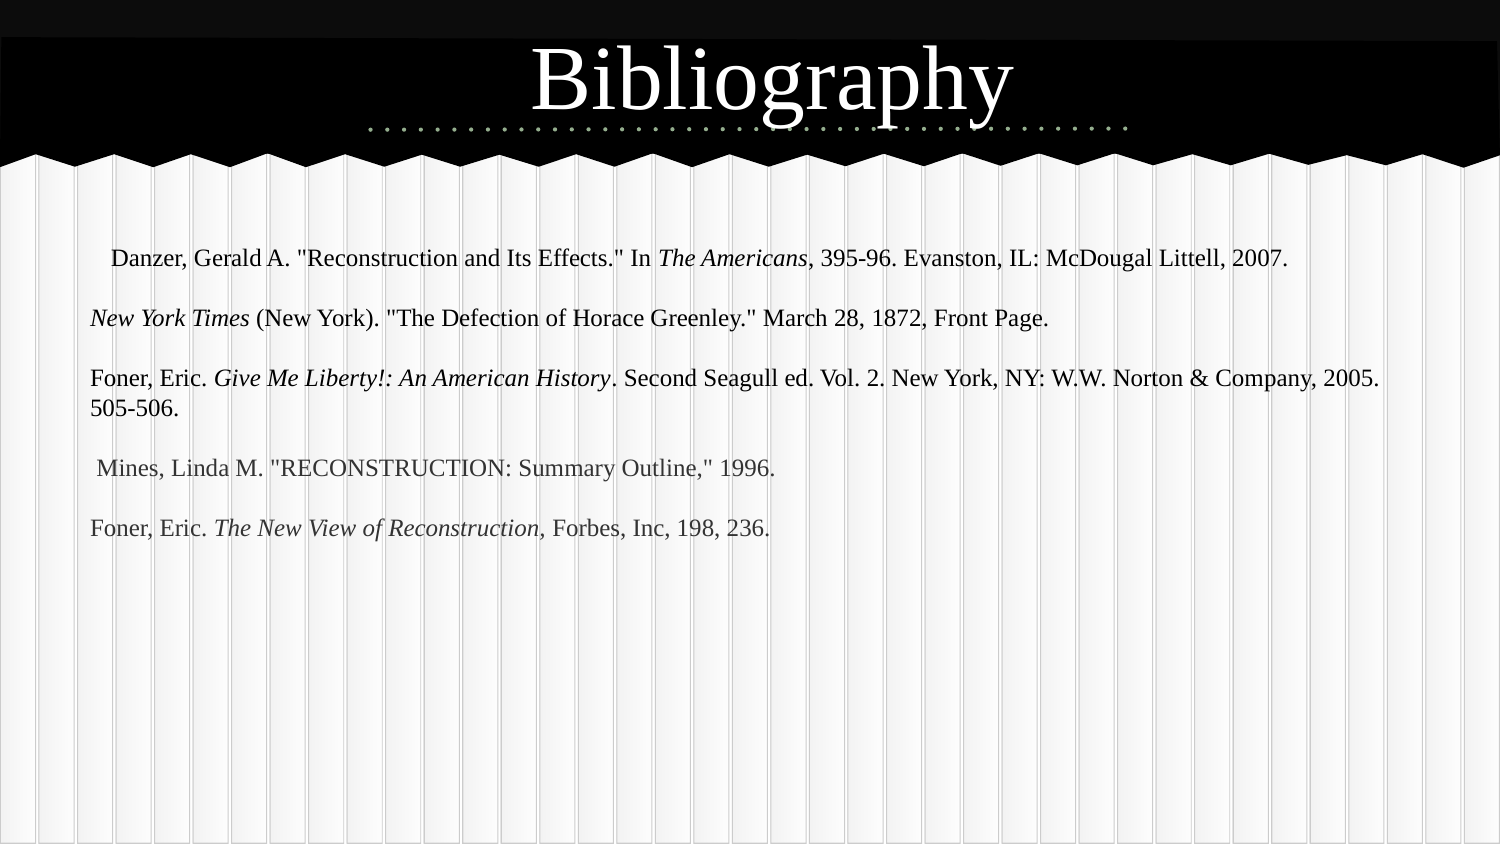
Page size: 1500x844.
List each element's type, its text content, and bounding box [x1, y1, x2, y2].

list Danzer, Gerald A. "Reconstruction and Its Effects." In The Americans, 395-96. Evanston, IL: McDougal Littell, 2007. New York Times (New York). "The Defection of Horace Greenley." March 28, 1872, Front Page. Foner, Eric. Give Me Liberty!: An American History. Second Seagull ed. Vol. 2. New York, NY: W.W. Norton & Company, 2005. 505-506. Mines, Linda M. "RECONSTRUCTION: Summary Outline," 1996. Foner, Eric. The New View of Reconstruction, Forbes, Inc, 198, 236. [75, 196, 1425, 793]
title Bibliography [75, 2, 1425, 143]
